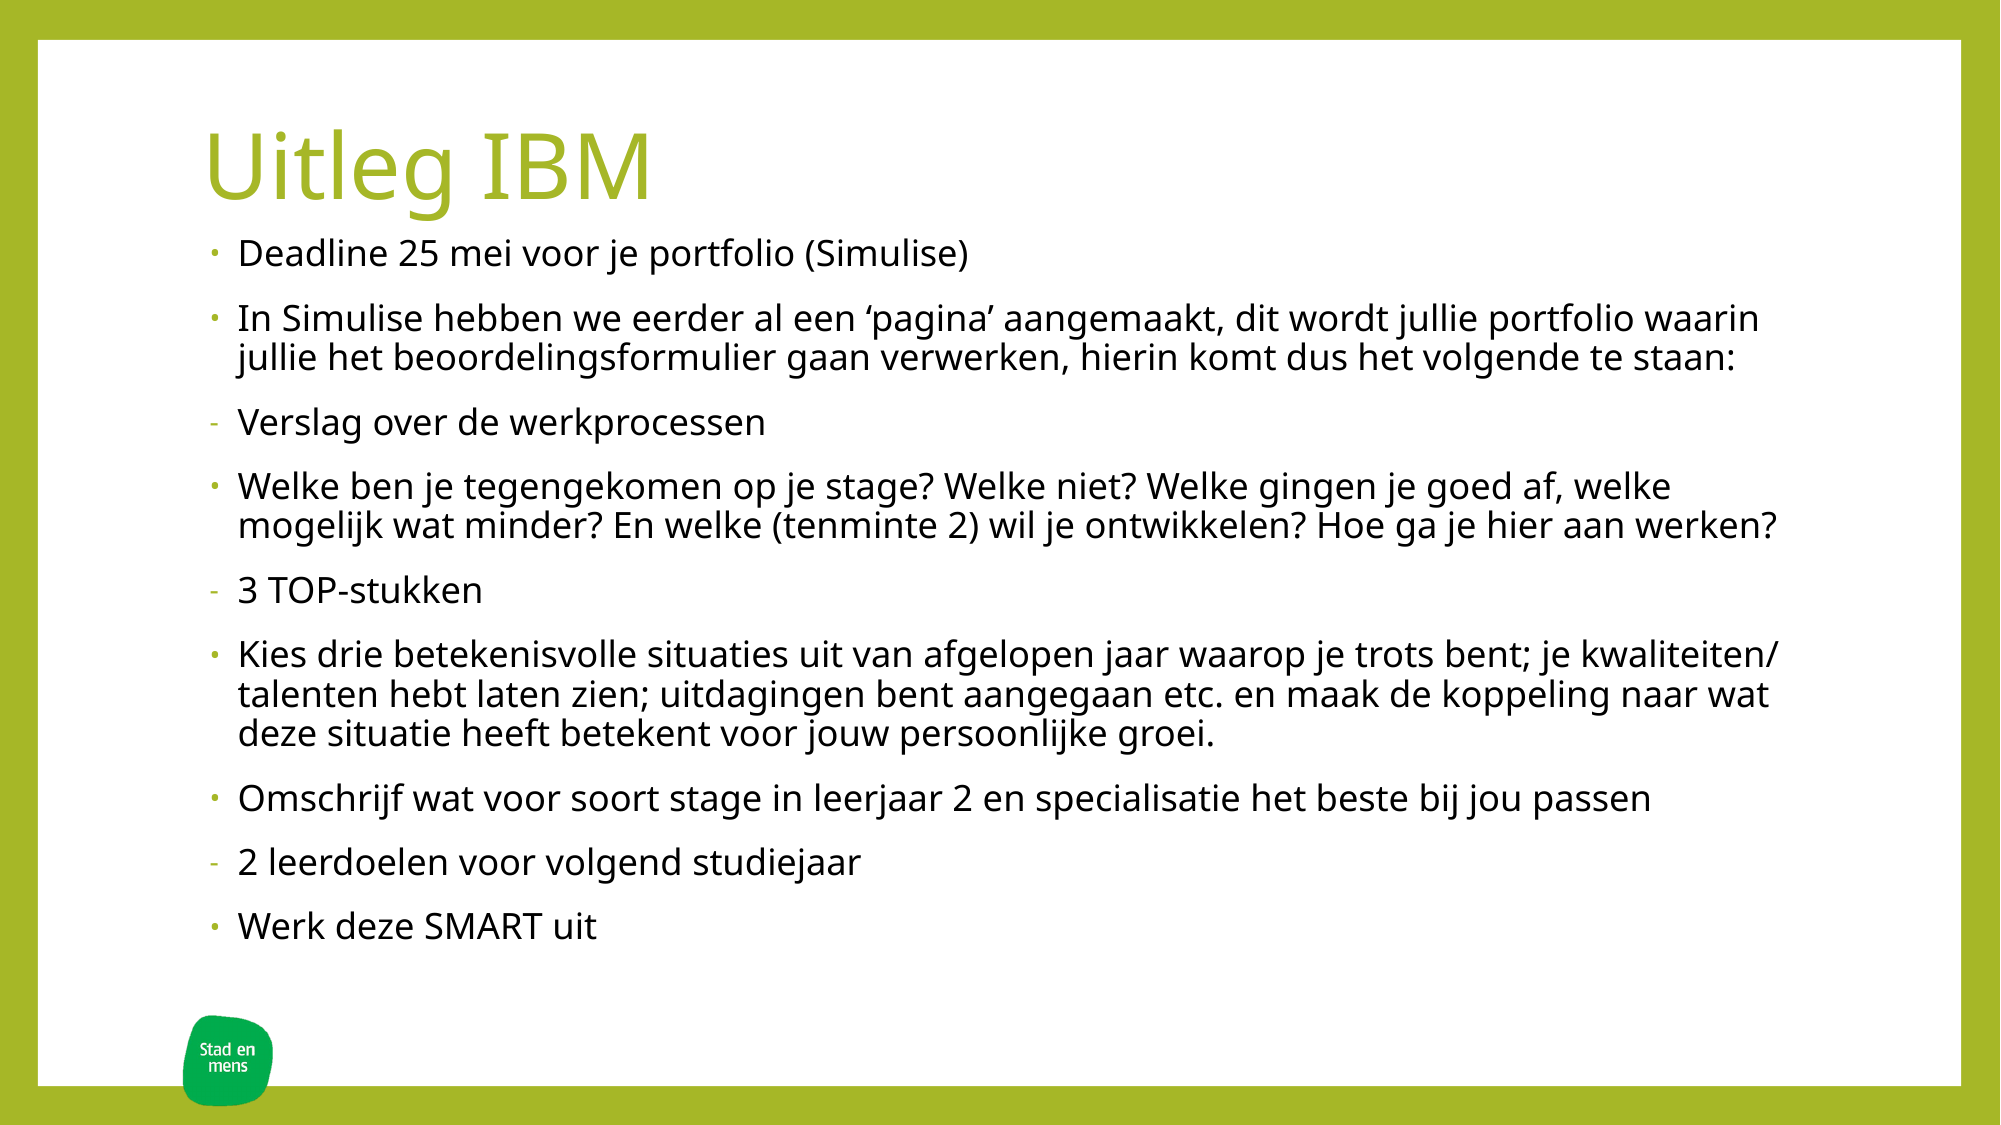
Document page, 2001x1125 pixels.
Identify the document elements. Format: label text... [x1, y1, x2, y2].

title Uitleg IBM [187, 58, 1808, 227]
picture [179, 1013, 273, 1110]
list Deadline 25 mei voor je portfolio (Simulise) In Simulise hebben we eerder al een ‘pagina’ aangemaakt, dit wordt jullie portfolio waarin jullie het beoordelingsformulier gaan verwerken, hierin komt dus het volgende te staan: Verslag over de werkprocessen Welke ben je tegengekomen op je stage? Welke niet? Welke gingen je goed af, welke mogelijk wat minder? En welke (tenminte 2) wil je ontwikkelen? Hoe ga je hier aan werken? 3 TOP-stukken Kies drie betekenisvolle situaties uit van afgelopen jaar waarop je trots bent; je kwaliteiten/ talenten hebt laten zien; uitdagingen bent aangegaan etc. en maak de koppeling naar wat deze situatie heeft betekent voor jouw persoonlijke groei. Omschrijf wat voor soort stage in leerjaar 2 en specialisatie het beste bij jou passen 2 leerdoelen voor volgend studiejaar Werk deze SMART uit [187, 227, 1808, 978]
